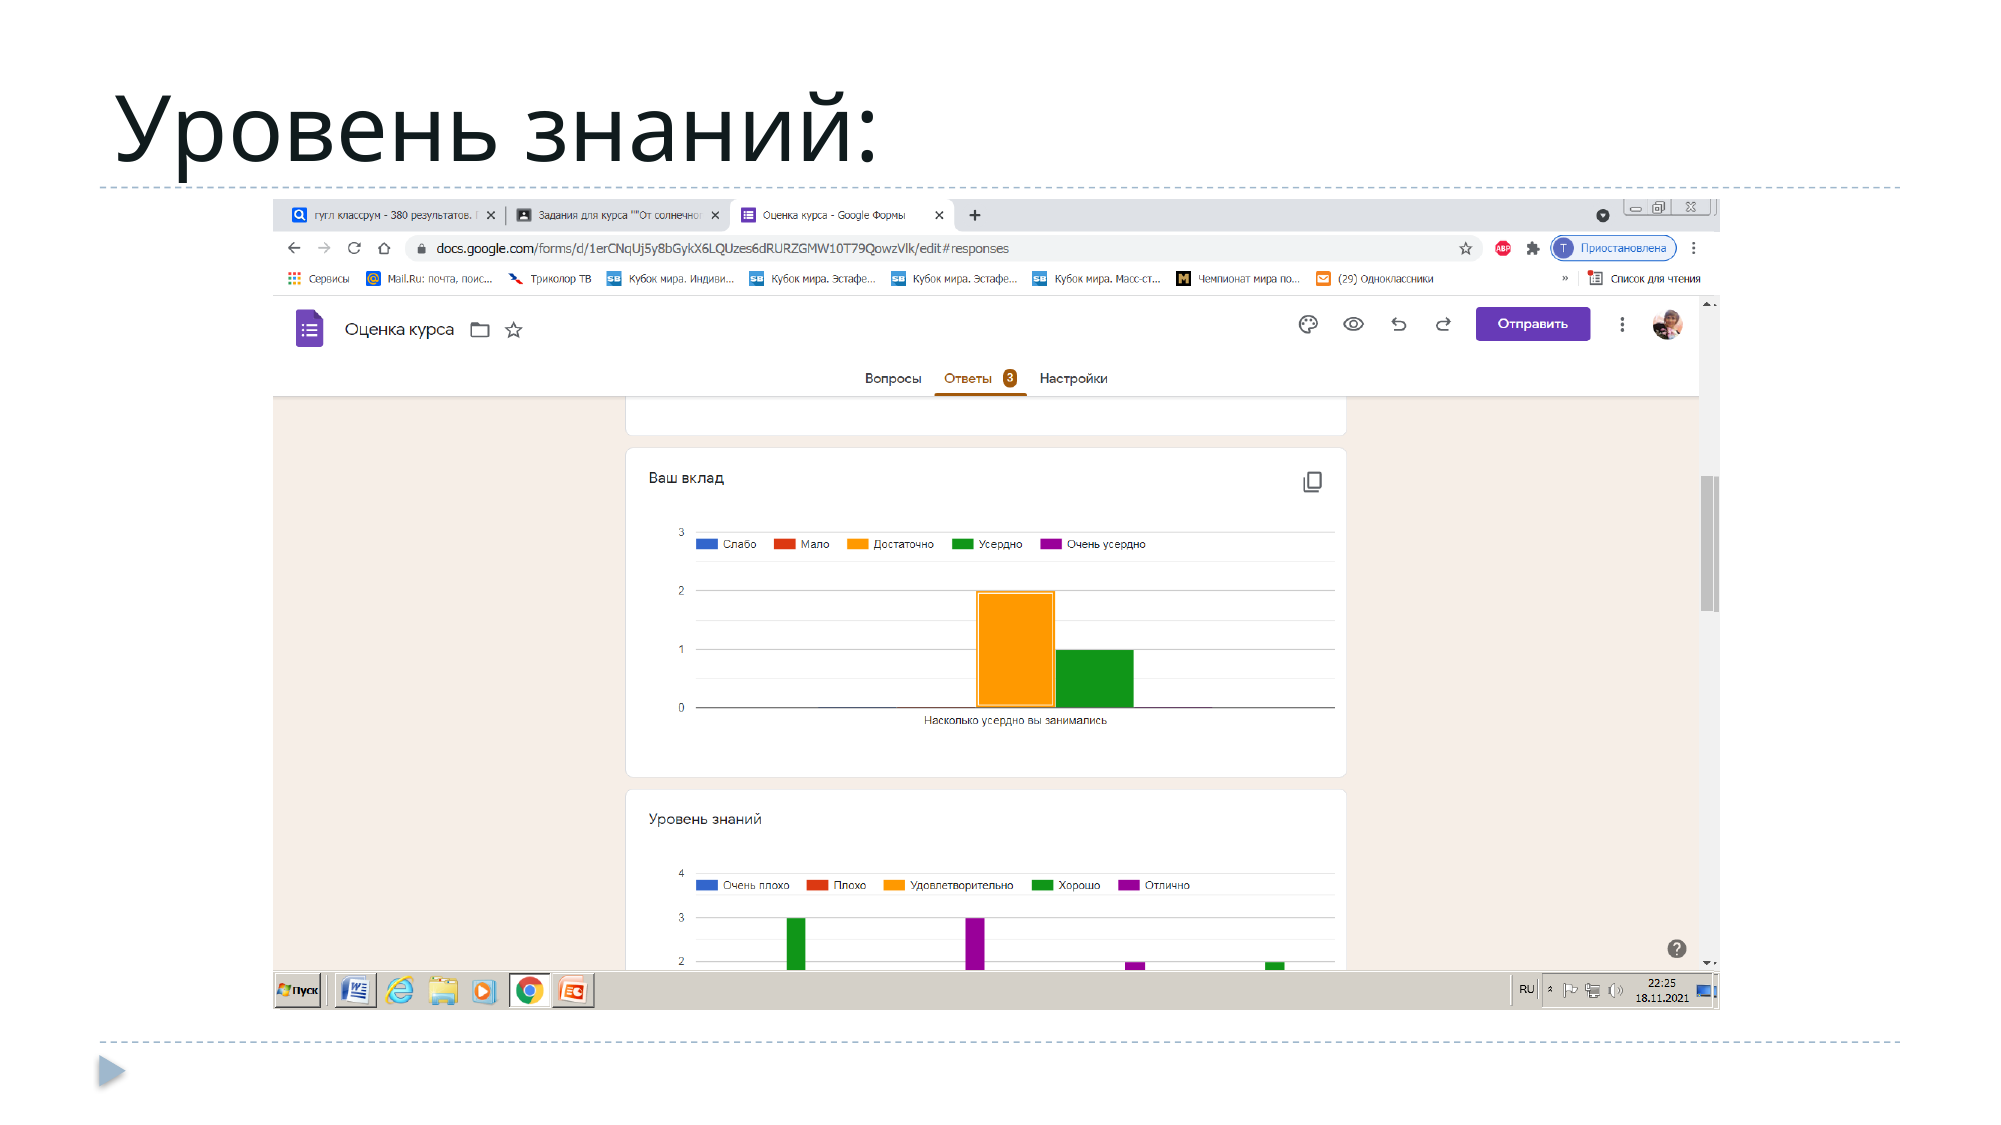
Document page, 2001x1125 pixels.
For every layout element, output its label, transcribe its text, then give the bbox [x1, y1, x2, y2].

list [1714, 199, 1721, 1011]
picture [273, 198, 1714, 1010]
title Уровень знаний: [99, 0, 1900, 188]
